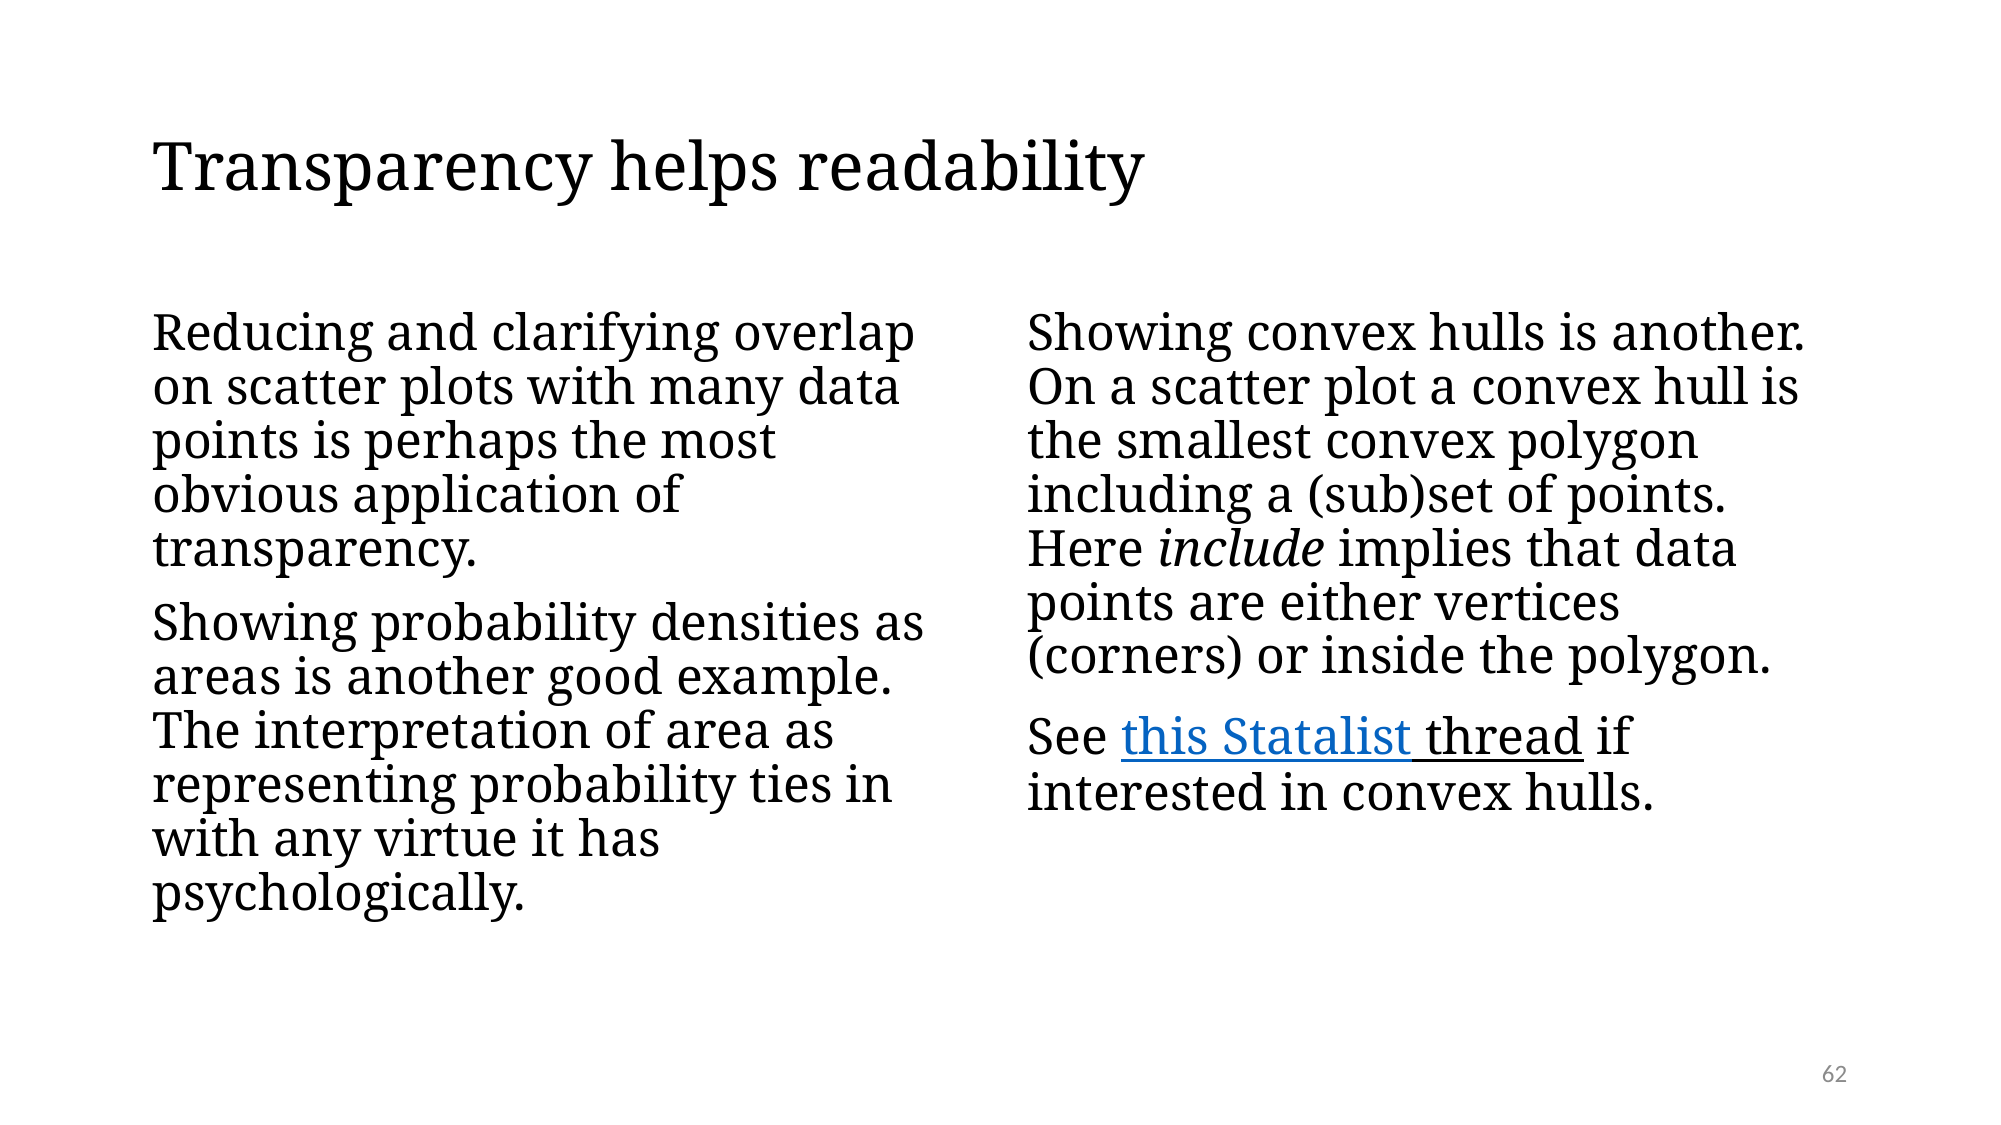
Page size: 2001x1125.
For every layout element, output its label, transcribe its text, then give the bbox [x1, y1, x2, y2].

title Transparency helps readability [137, 59, 1863, 278]
list Showing convex hulls is another. On a scatter plot a convex hull is the smallest convex polygon including a (sub)set of points. Here include implies that data points are either vertices (corners) or inside the polygon. See this Statalist thread if interested in convex hulls. [1012, 299, 1863, 1014]
slide_number 62 [1412, 1042, 1863, 1103]
list Reducing and clarifying overlap on scatter plots with many data points is perhaps the most obvious application of transparency. Showing probability densities as areas is another good example. The interpretation of area as representing probability ties in with any virtue it has psychologically. [137, 299, 988, 1014]
